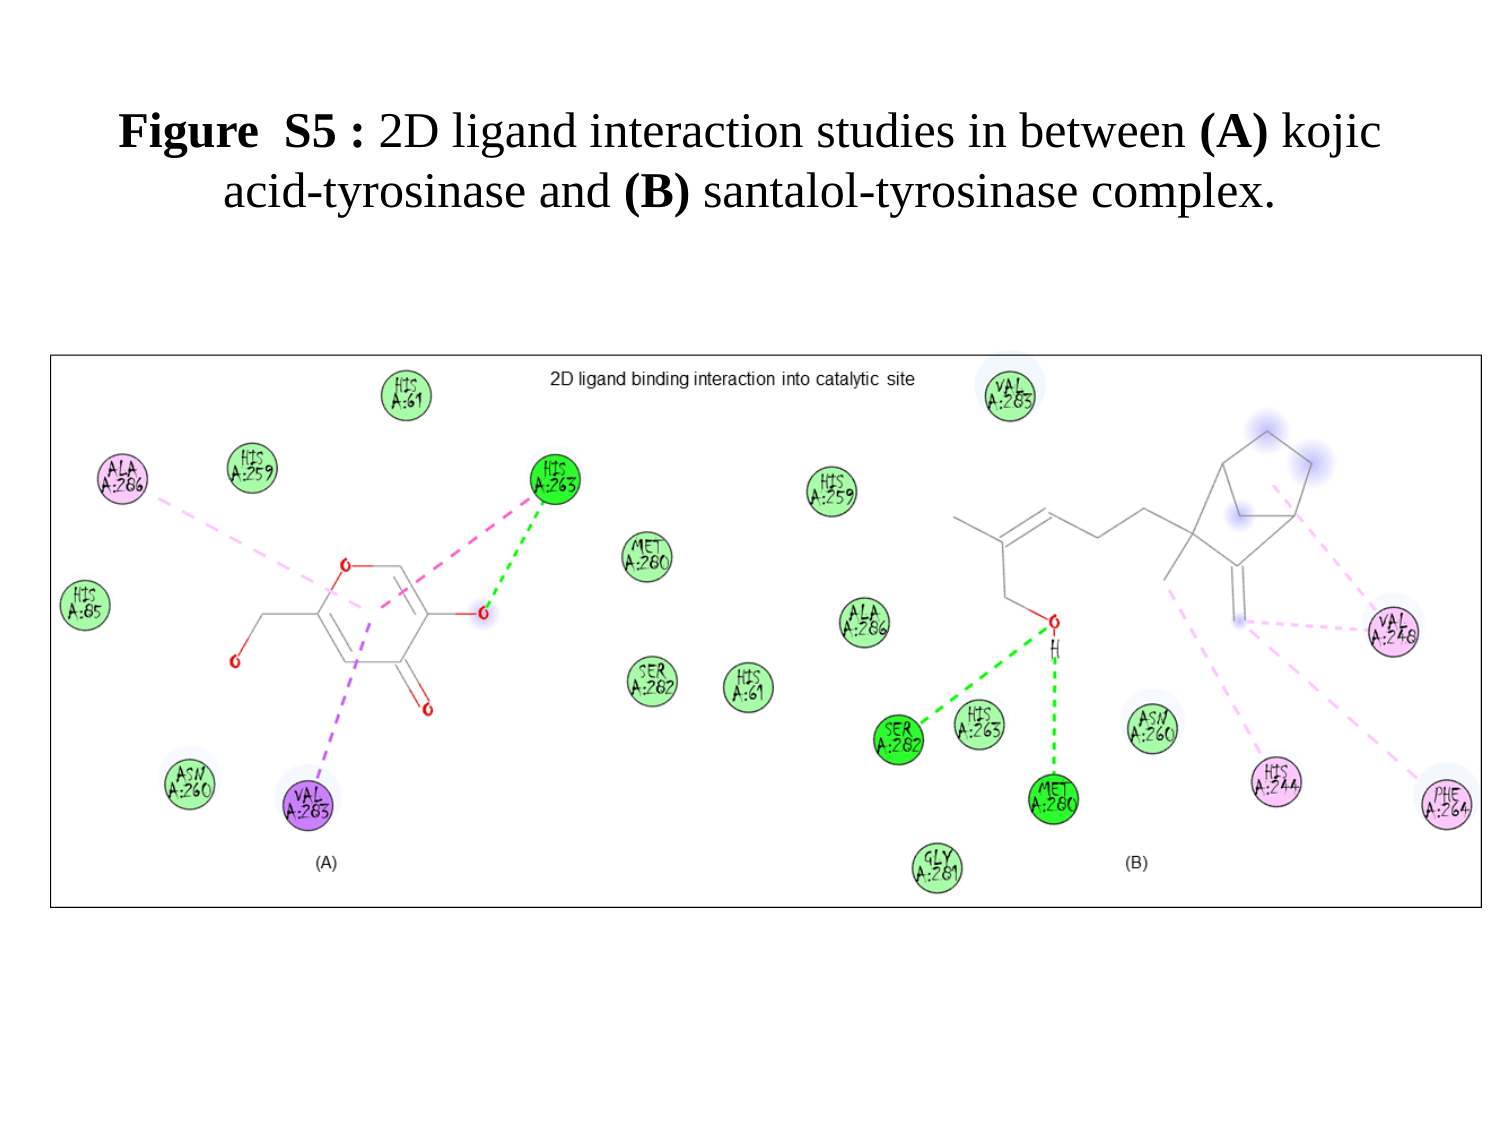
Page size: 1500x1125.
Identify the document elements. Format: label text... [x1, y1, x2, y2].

picture [50, 349, 1482, 908]
title Figure S5 : 2D ligand interaction studies in between (A) kojic acid-tyrosinase and (B) santalol-tyrosinase complex. [75, 80, 1425, 275]
